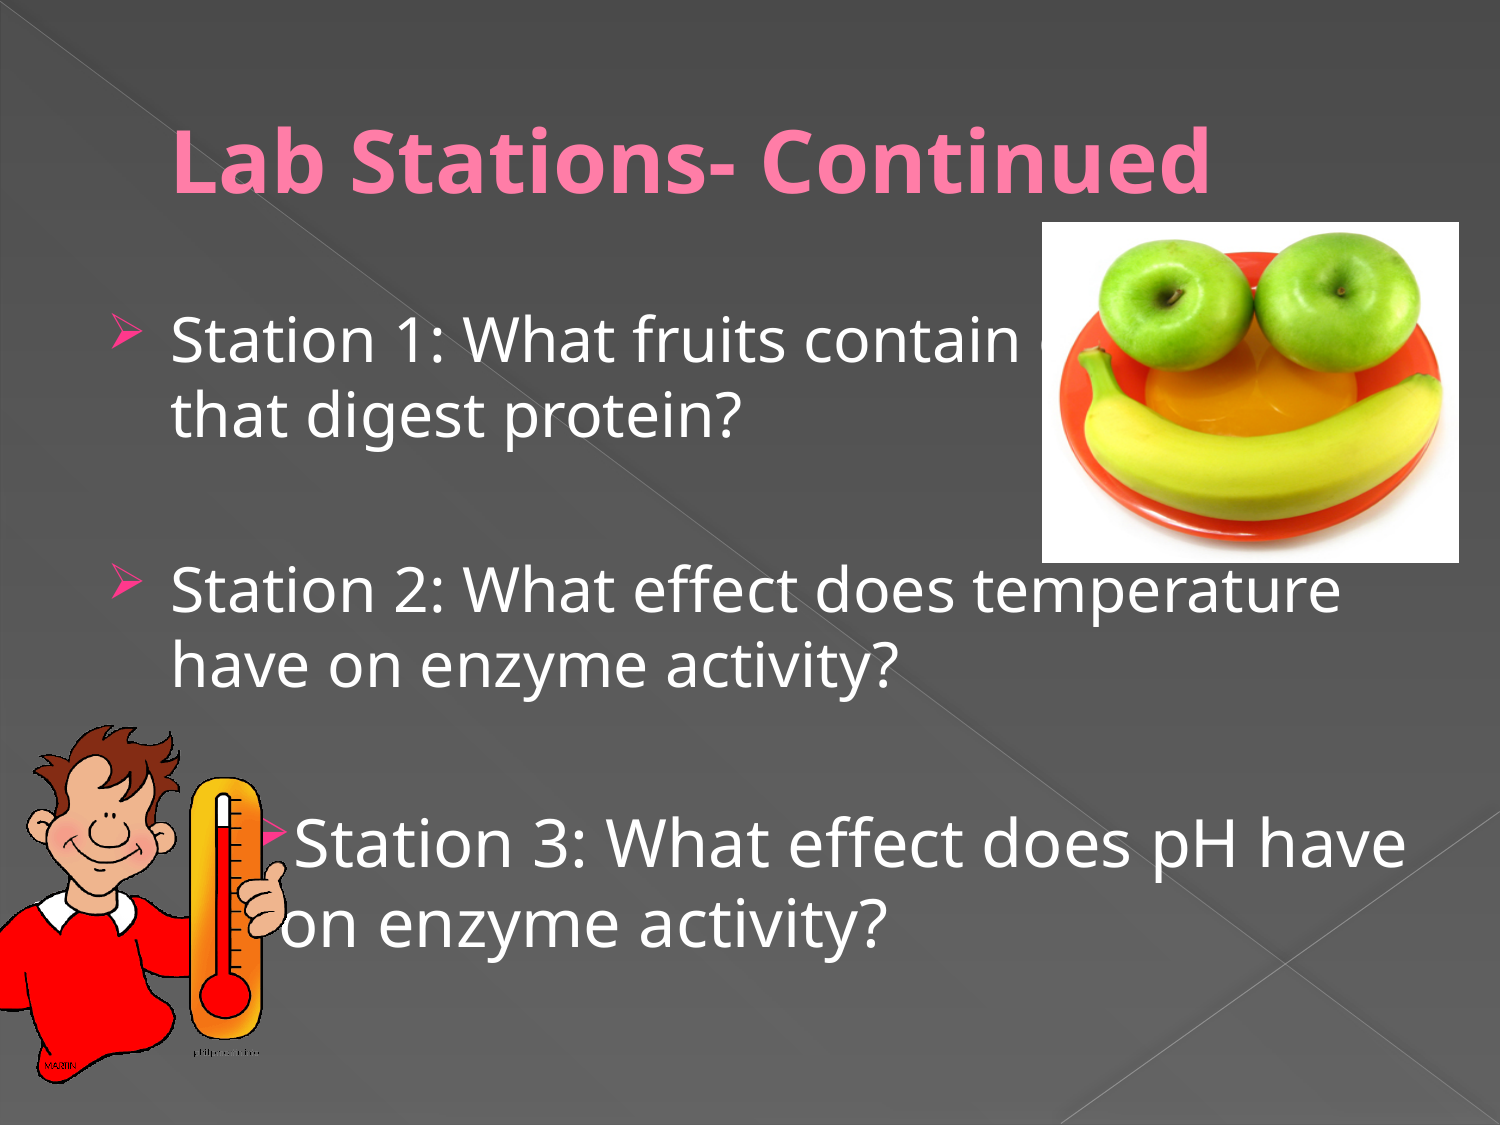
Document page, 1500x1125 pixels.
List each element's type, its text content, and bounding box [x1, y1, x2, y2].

list Station 1: What fruits contain enzymes that digest protein? Station 2: What effect does temperature have on enzyme activity? Station 3: What effect does pH have on enzyme activity? [82, 292, 1432, 1043]
picture [0, 702, 317, 1096]
title Lab Stations- Continued [75, 43, 1425, 274]
picture [1042, 222, 1459, 563]
